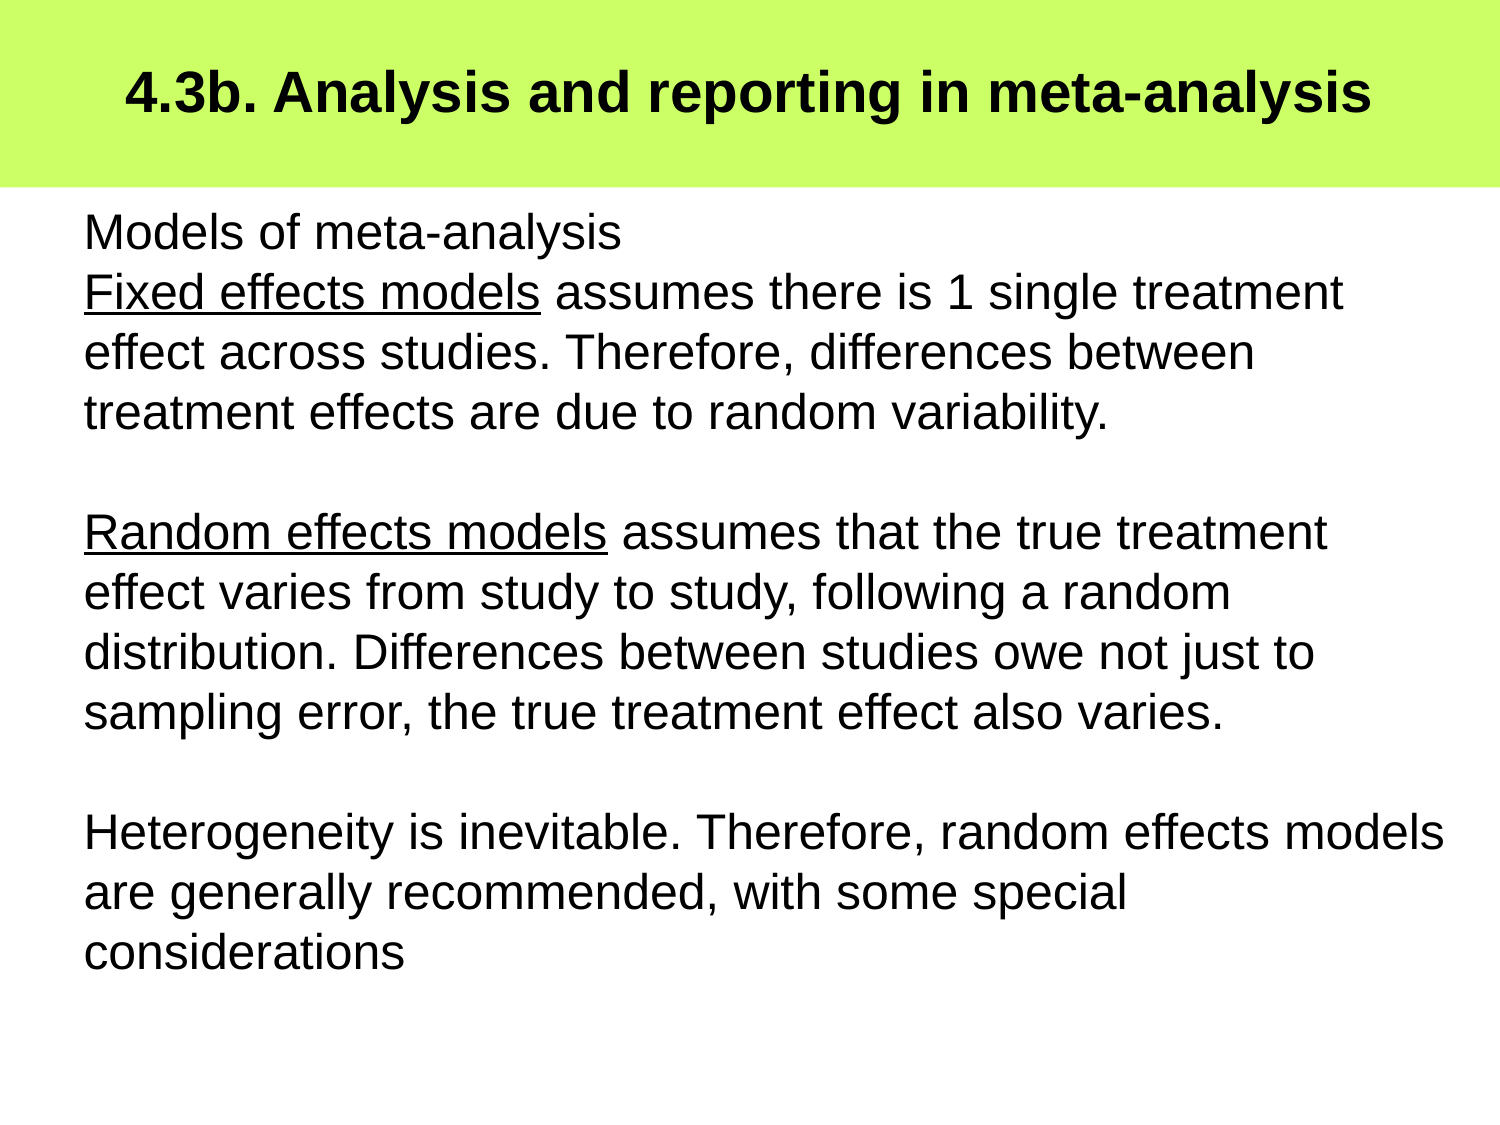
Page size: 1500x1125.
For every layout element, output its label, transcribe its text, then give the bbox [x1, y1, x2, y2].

text_box Models of meta-analysis Fixed effects models assumes there is 1 single treatment effect across studies. Therefore, differences between treatment effects are due to random variability. Random effects models assumes that the true treatment effect varies from study to study, following a random distribution. Differences between studies owe not just to sampling error, the true treatment effect also varies. Heterogeneity is inevitable. Therefore, random effects models are generally recommended, with some special considerations [68, 192, 1463, 987]
title 4.3b. Analysis and reporting in meta-analysis [0, 0, 1500, 188]
